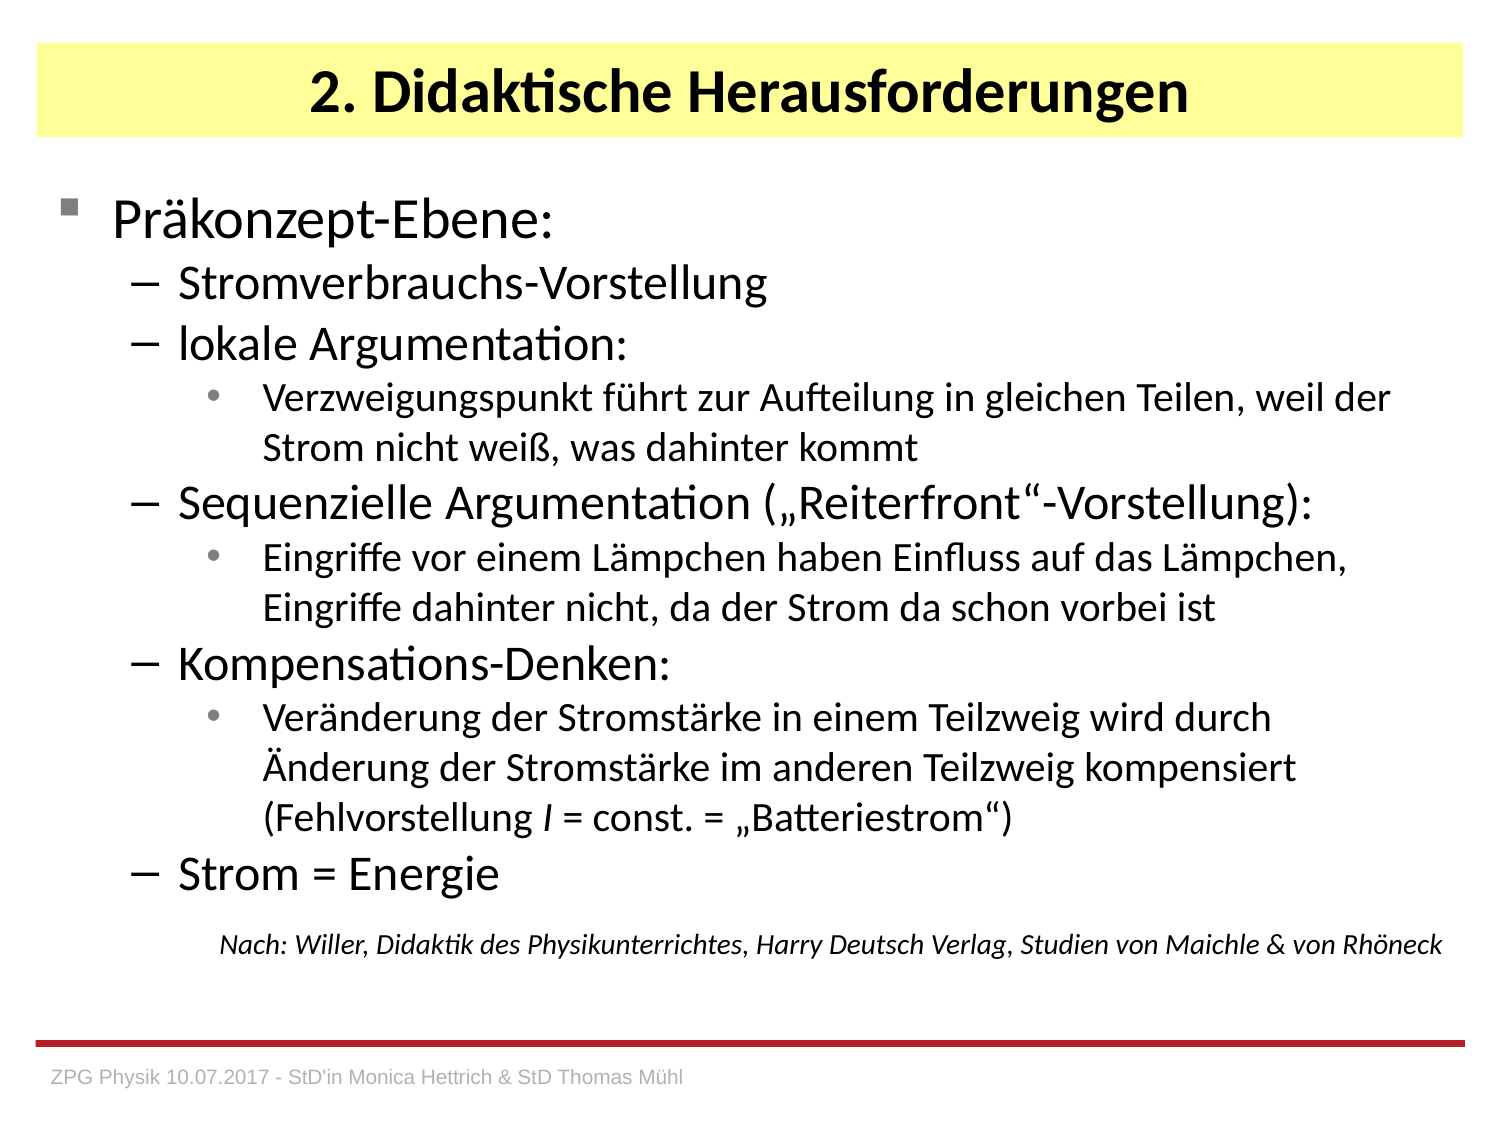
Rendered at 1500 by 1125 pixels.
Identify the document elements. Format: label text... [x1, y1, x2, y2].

list Präkonzept-Ebene: Stromverbrauchs-Vorstellung lokale Argumentation: Verzweigungspunkt führt zur Aufteilung in gleichen Teilen, weil der Strom nicht weiß, was dahinter kommt Sequenzielle Argumentation („Reiterfront“-Vorstellung): Eingriffe vor einem Lämpchen haben Einfluss auf das Lämpchen, Eingriffe dahinter nicht, da der Strom da schon vorbei ist Kompensations-Denken: Veränderung der Stromstärke in einem Teilzweig wird durch Änderung der Stromstärke im anderen Teilzweig kompensiert (Fehlvorstellung I = const. = „Batteriestrom“) Strom = Energie Nach: Willer, Didaktik des Physikunterrichtes, Harry Deutsch Verlag, Studien von Maichle & von Rhöneck [41, 172, 1459, 1024]
footer ZPG Physik 10.07.2017 - StD'in Monica Hettrich & StD Thomas Mühl [35, 1045, 768, 1106]
title 2. Didaktische Herausforderungen [41, 42, 1459, 149]
